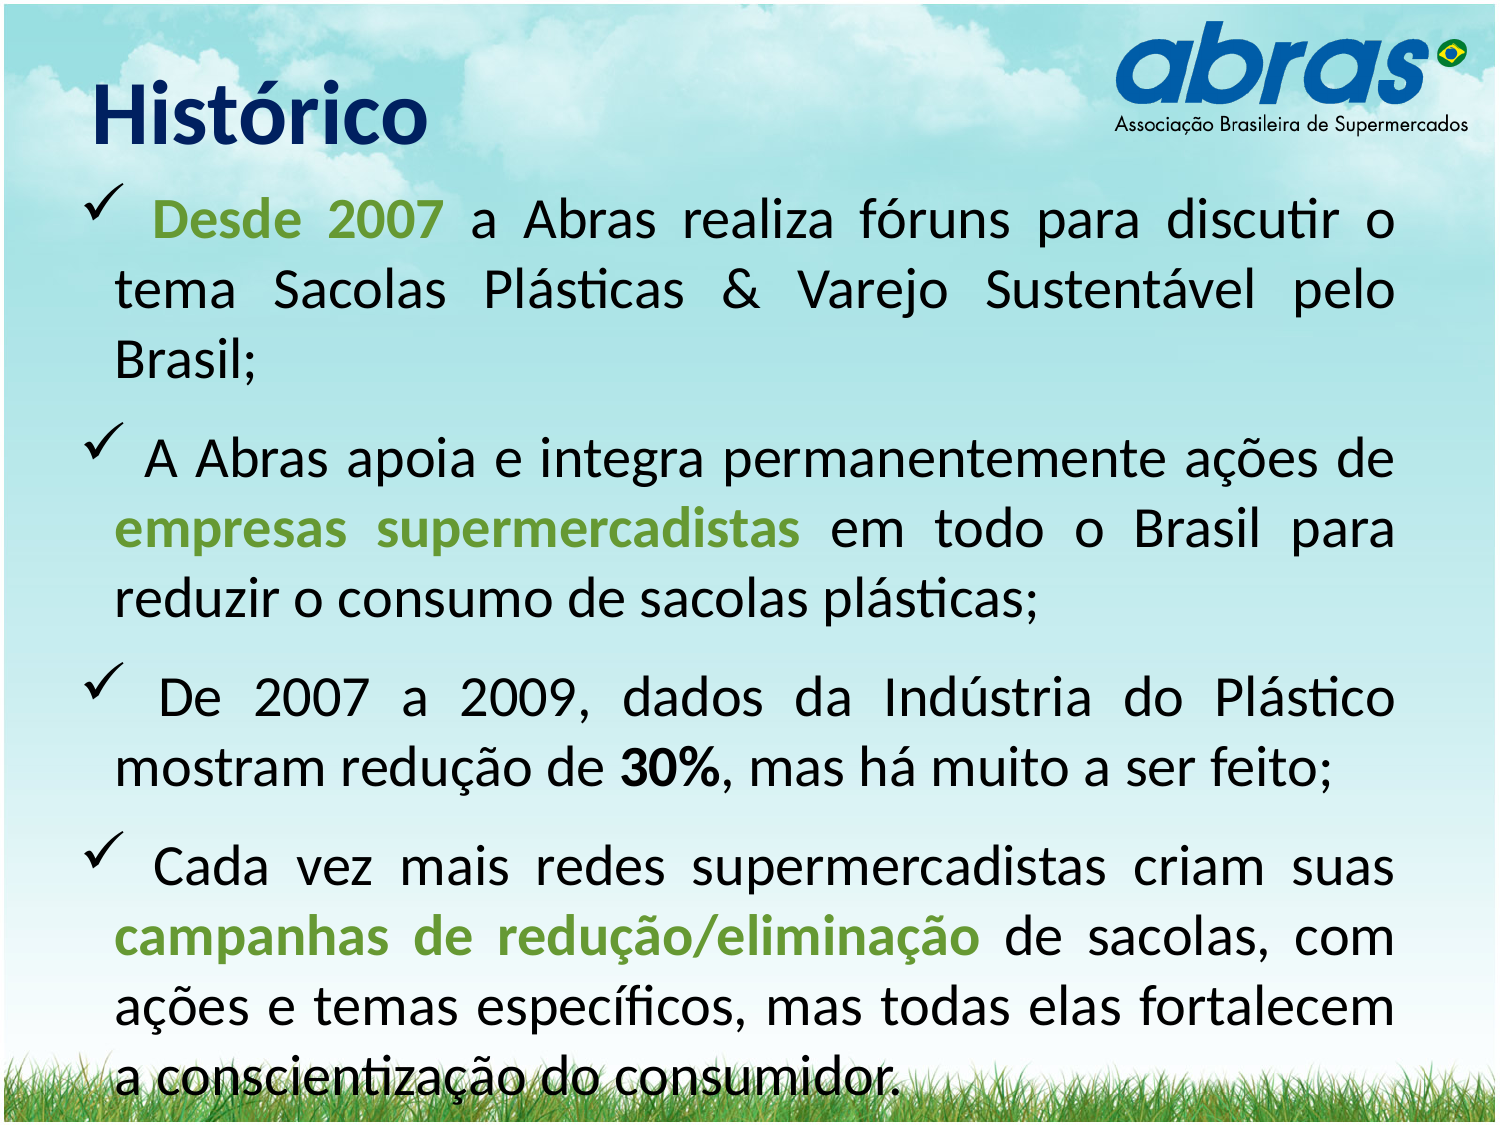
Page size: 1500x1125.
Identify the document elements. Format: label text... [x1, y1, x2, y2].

picture [0, 0, 1500, 1125]
text_box Histórico [76, 54, 1294, 161]
text_box Desde 2007 a Abras realiza fóruns para discutir o tema Sacolas Plásticas & Varejo Sustentável pelo Brasil; A Abras apoia e integra permanentemente ações de empresas supermercadistas em todo o Brasil para reduzir o consumo de sacolas plásticas; De 2007 a 2009, dados da Indústria do Plástico mostram redução de 30%, mas há muito a ser feito; Cada vez mais redes supermercadistas criam suas campanhas de redução/eliminação de sacolas, com ações e temas específicos, mas todas elas fortalecem a conscientização do consumidor. [64, 172, 1412, 1115]
